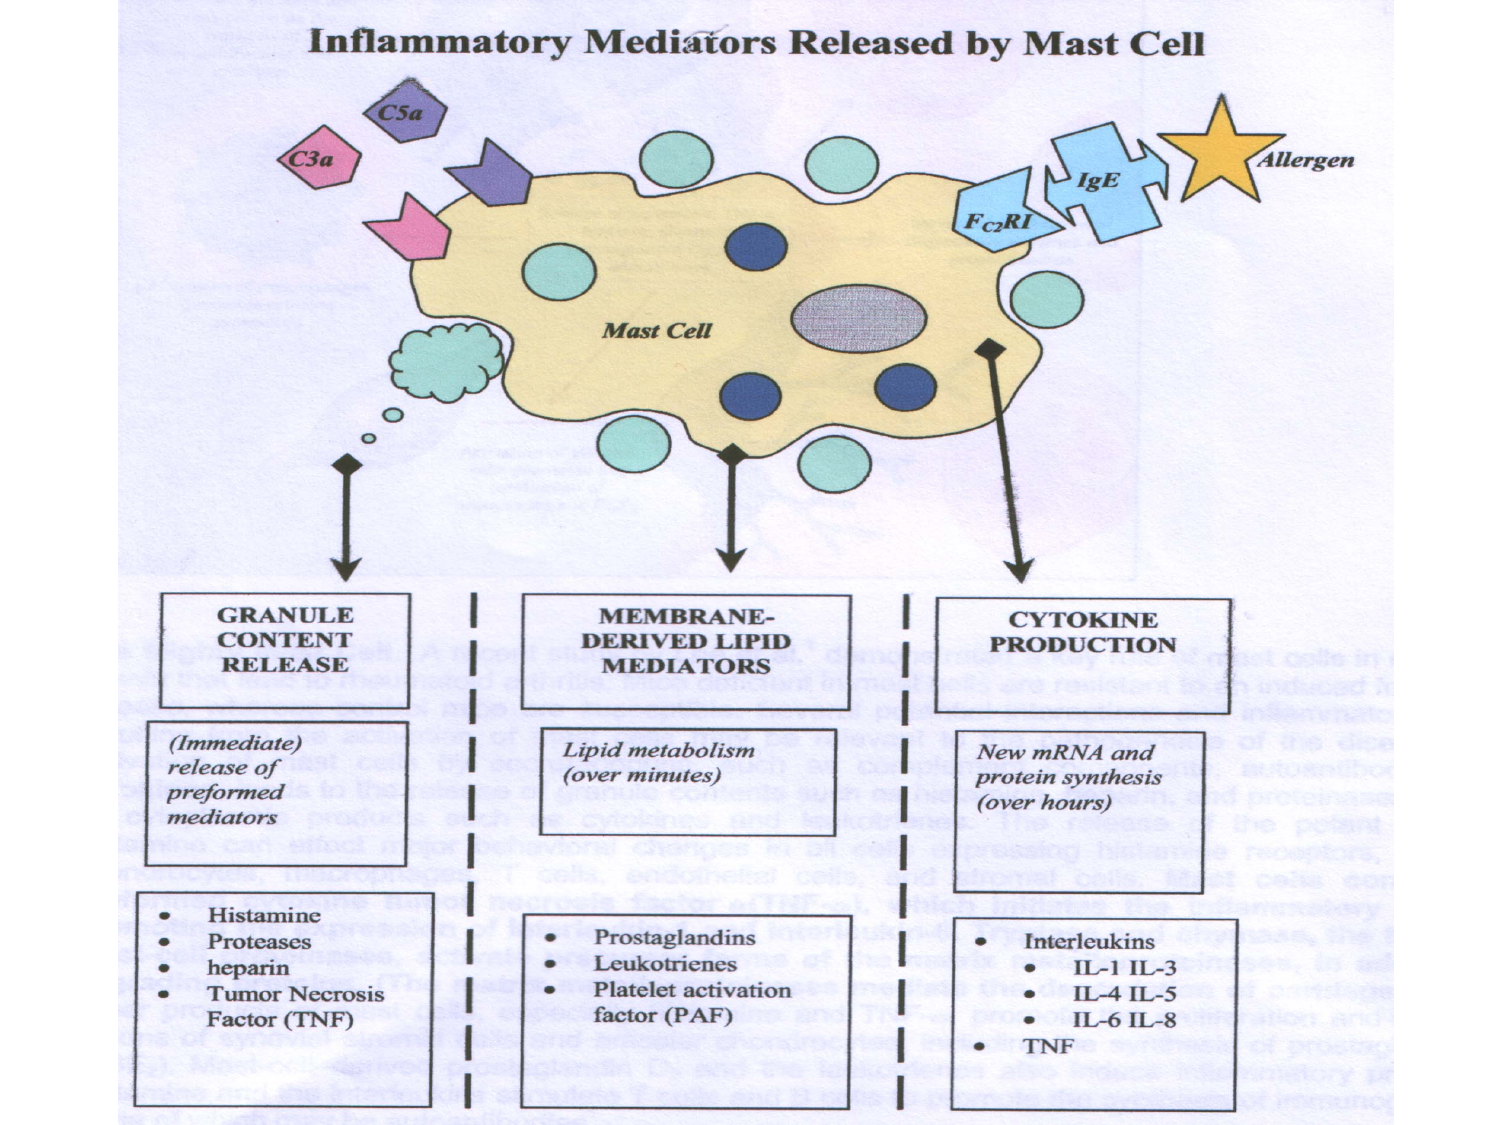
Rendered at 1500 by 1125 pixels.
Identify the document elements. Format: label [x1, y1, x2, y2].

picture [117, 0, 1394, 1125]
